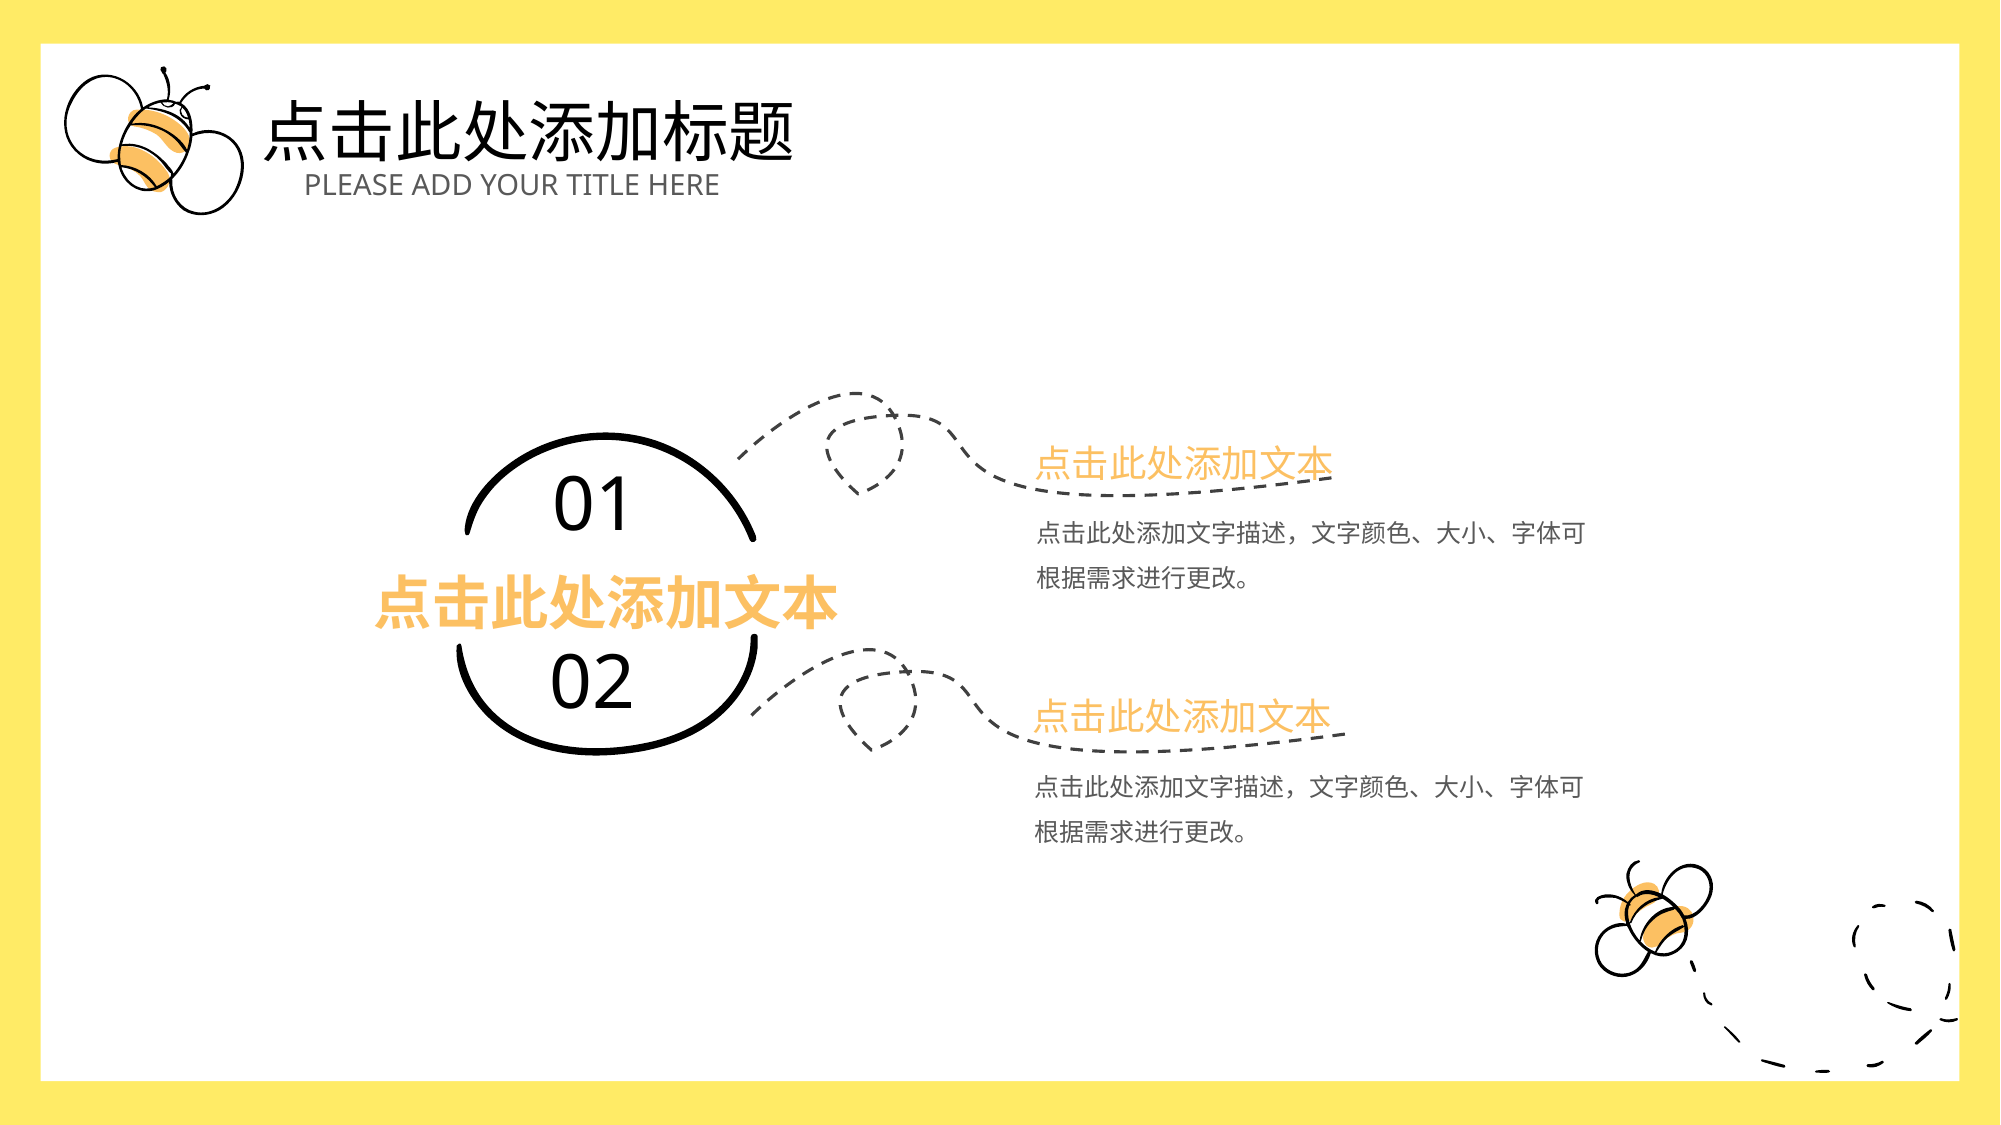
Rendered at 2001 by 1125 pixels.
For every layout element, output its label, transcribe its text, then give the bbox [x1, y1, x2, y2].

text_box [461, 430, 747, 572]
text_box 点击此处添加文本 [333, 523, 881, 644]
text_box 点击此处添加文字描述，文字颜色、大小、字体可根据需求进行更改。 [1022, 495, 1622, 601]
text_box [456, 626, 758, 756]
picture [1594, 739, 1990, 1073]
text_box PLEASE ADD YOUR TITLE HERE [289, 158, 736, 209]
text_box 点击此处添加文本 [999, 409, 1349, 492]
picture [63, 65, 245, 216]
text_box 点击此处添加标题 [247, 82, 858, 177]
text_box [747, 392, 999, 495]
text_box [758, 648, 997, 751]
text_box 点击此处添加文字描述，文字颜色、大小、字体可根据需求进行更改。 [1019, 749, 1594, 854]
text_box 点击此处添加文本 [997, 663, 1347, 746]
